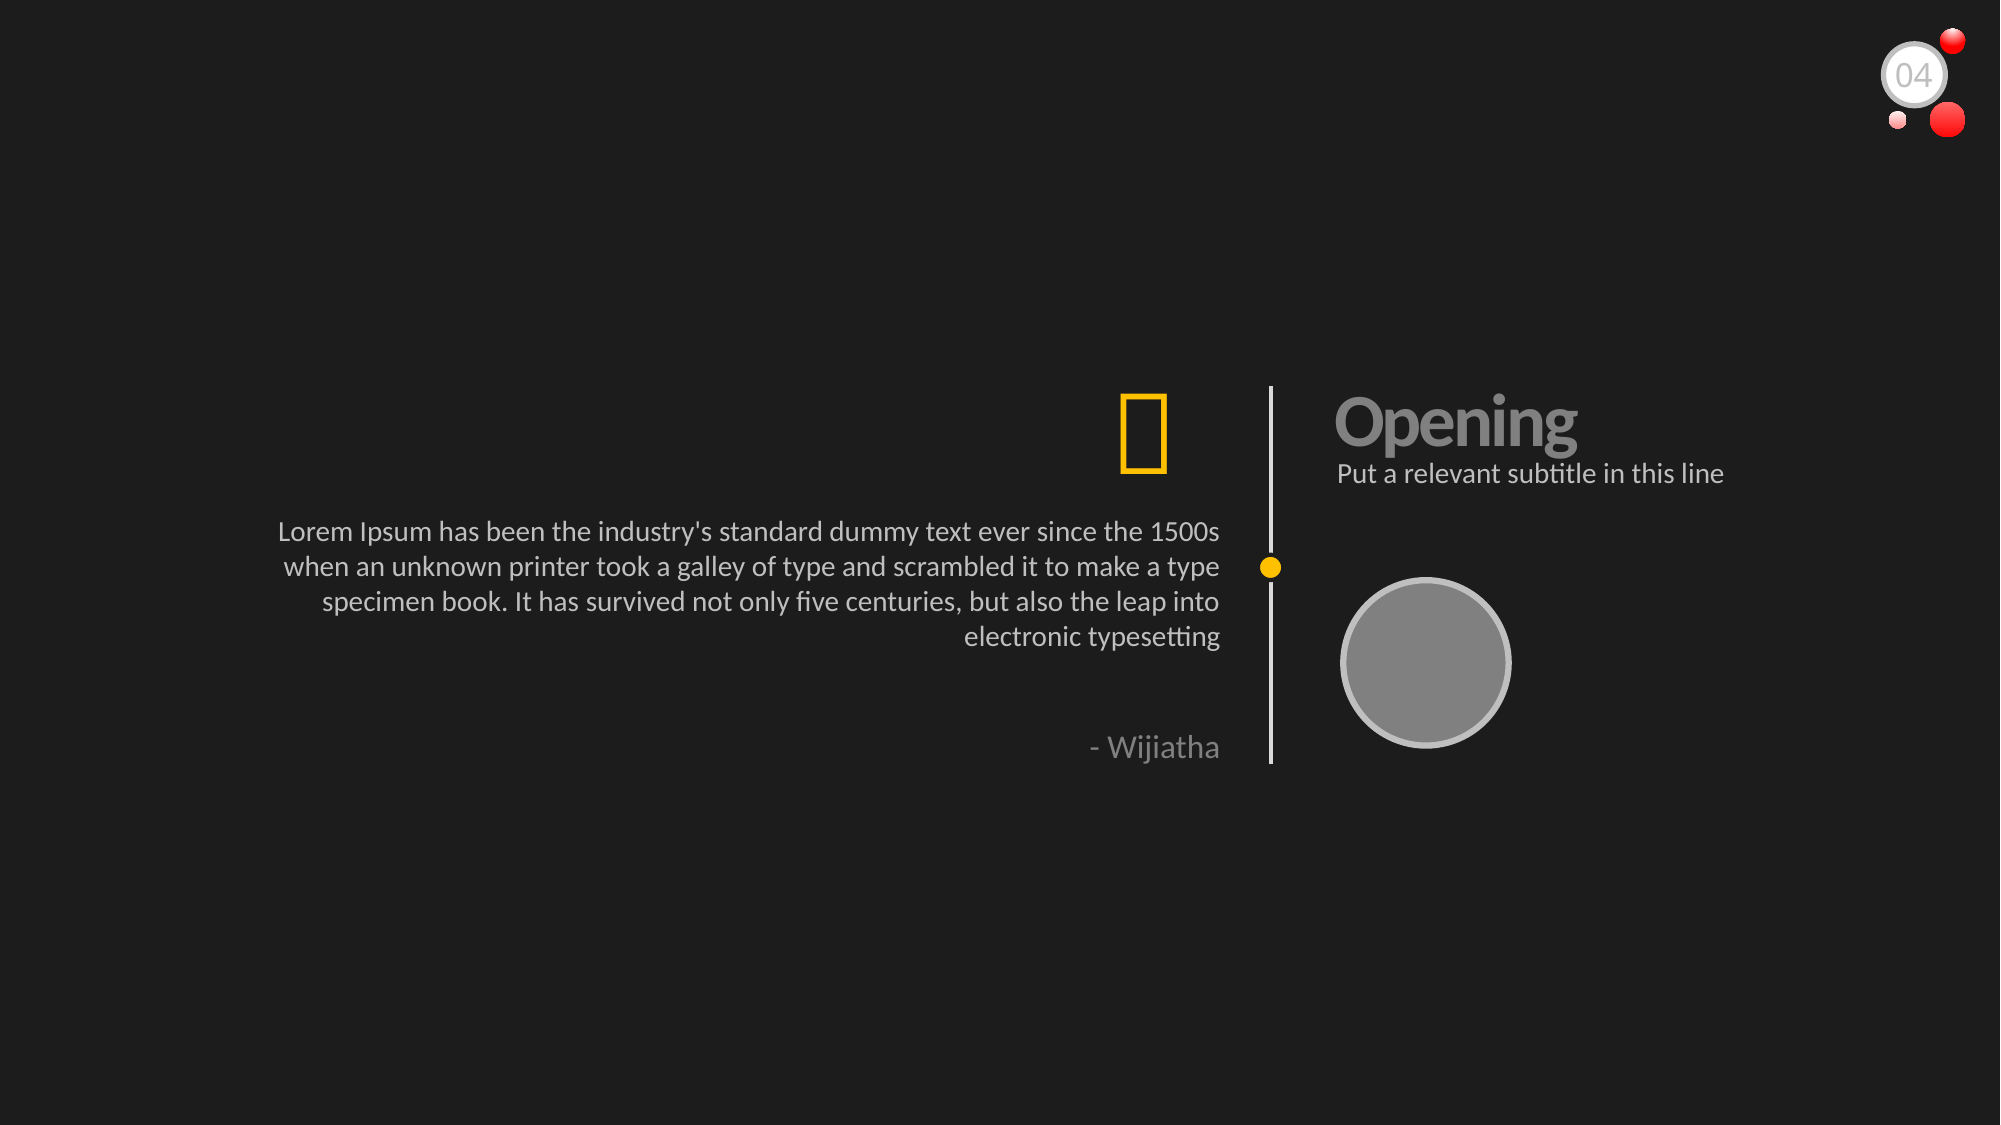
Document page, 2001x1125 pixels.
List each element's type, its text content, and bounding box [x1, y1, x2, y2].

text_box Lorem Ipsum has been the industry's standard dummy text ever since the 1500s when an unknown printer took a galley of type and scrambled it to make a type specimen book. It has survived not only five centuries, but also the leap into electronic typesetting - Wijiatha [200, 504, 1236, 860]
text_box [1876, 28, 1966, 138]
text_box  [1095, 354, 1250, 505]
text_box [1271, 553, 1285, 582]
text_box [1342, 579, 1510, 747]
text_box Opening [1319, 364, 1698, 469]
text_box [1256, 553, 1270, 582]
text_box Put a relevant subtitle in this line [1322, 442, 1797, 502]
